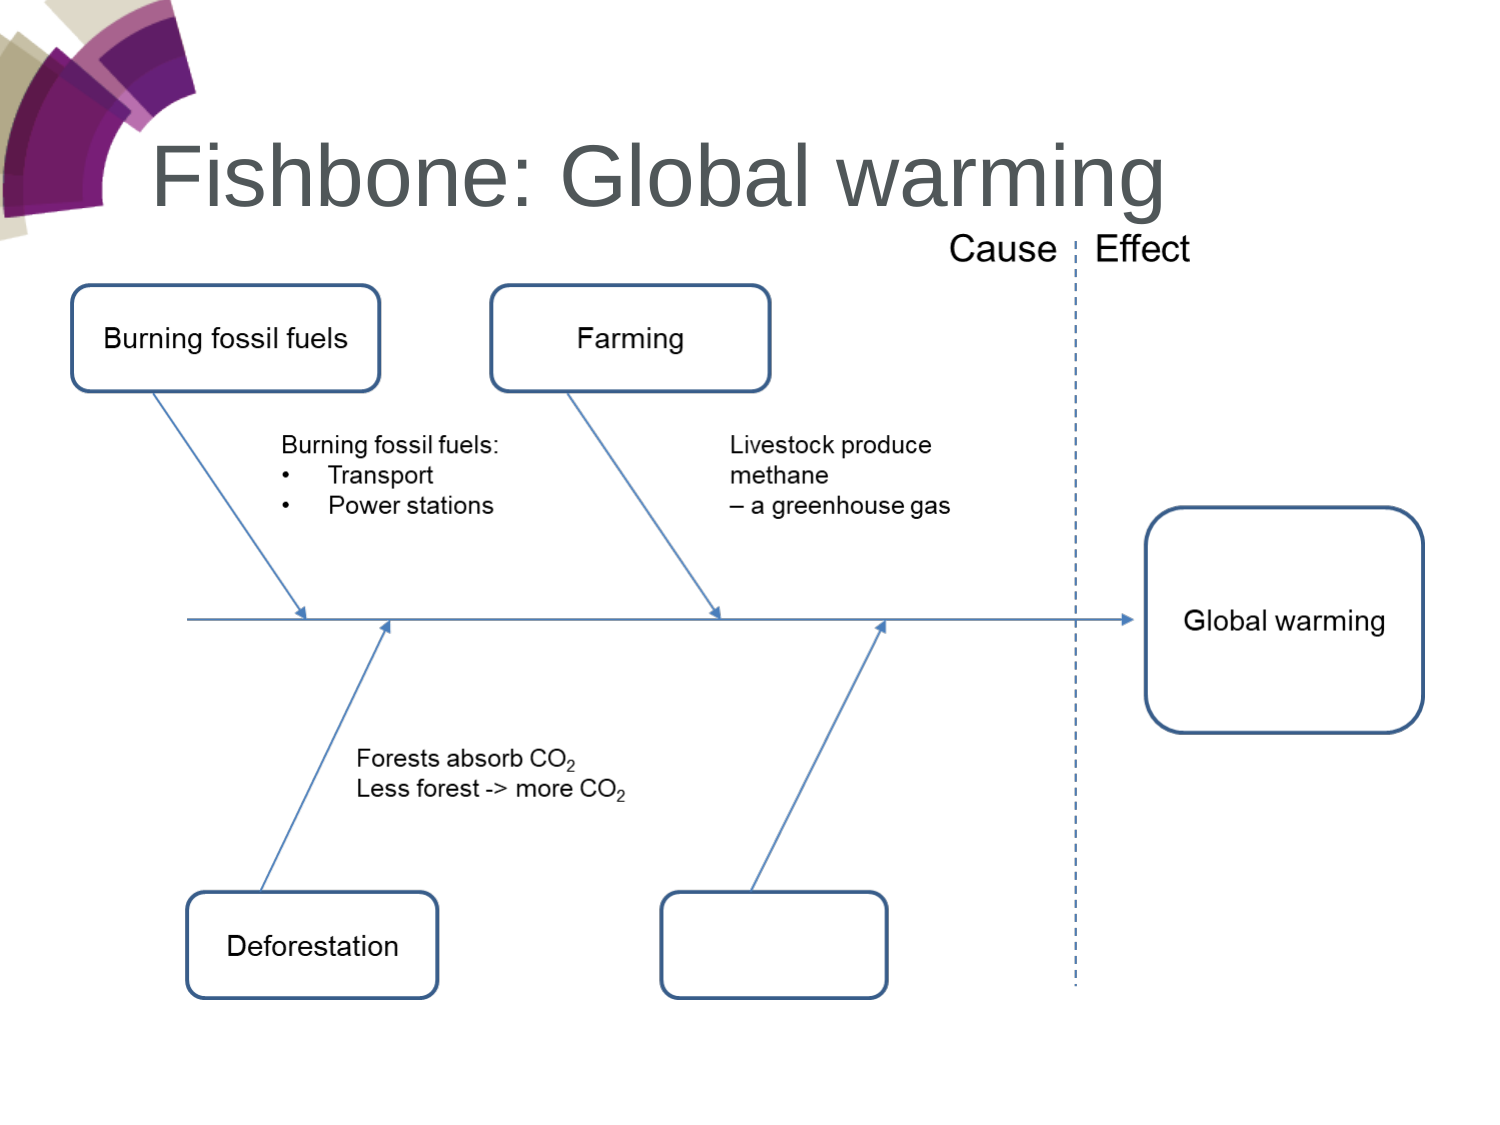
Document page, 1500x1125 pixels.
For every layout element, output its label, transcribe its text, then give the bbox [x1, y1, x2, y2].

list Fishbone: Global warming [135, 119, 1282, 210]
picture [0, 0, 1500, 1125]
